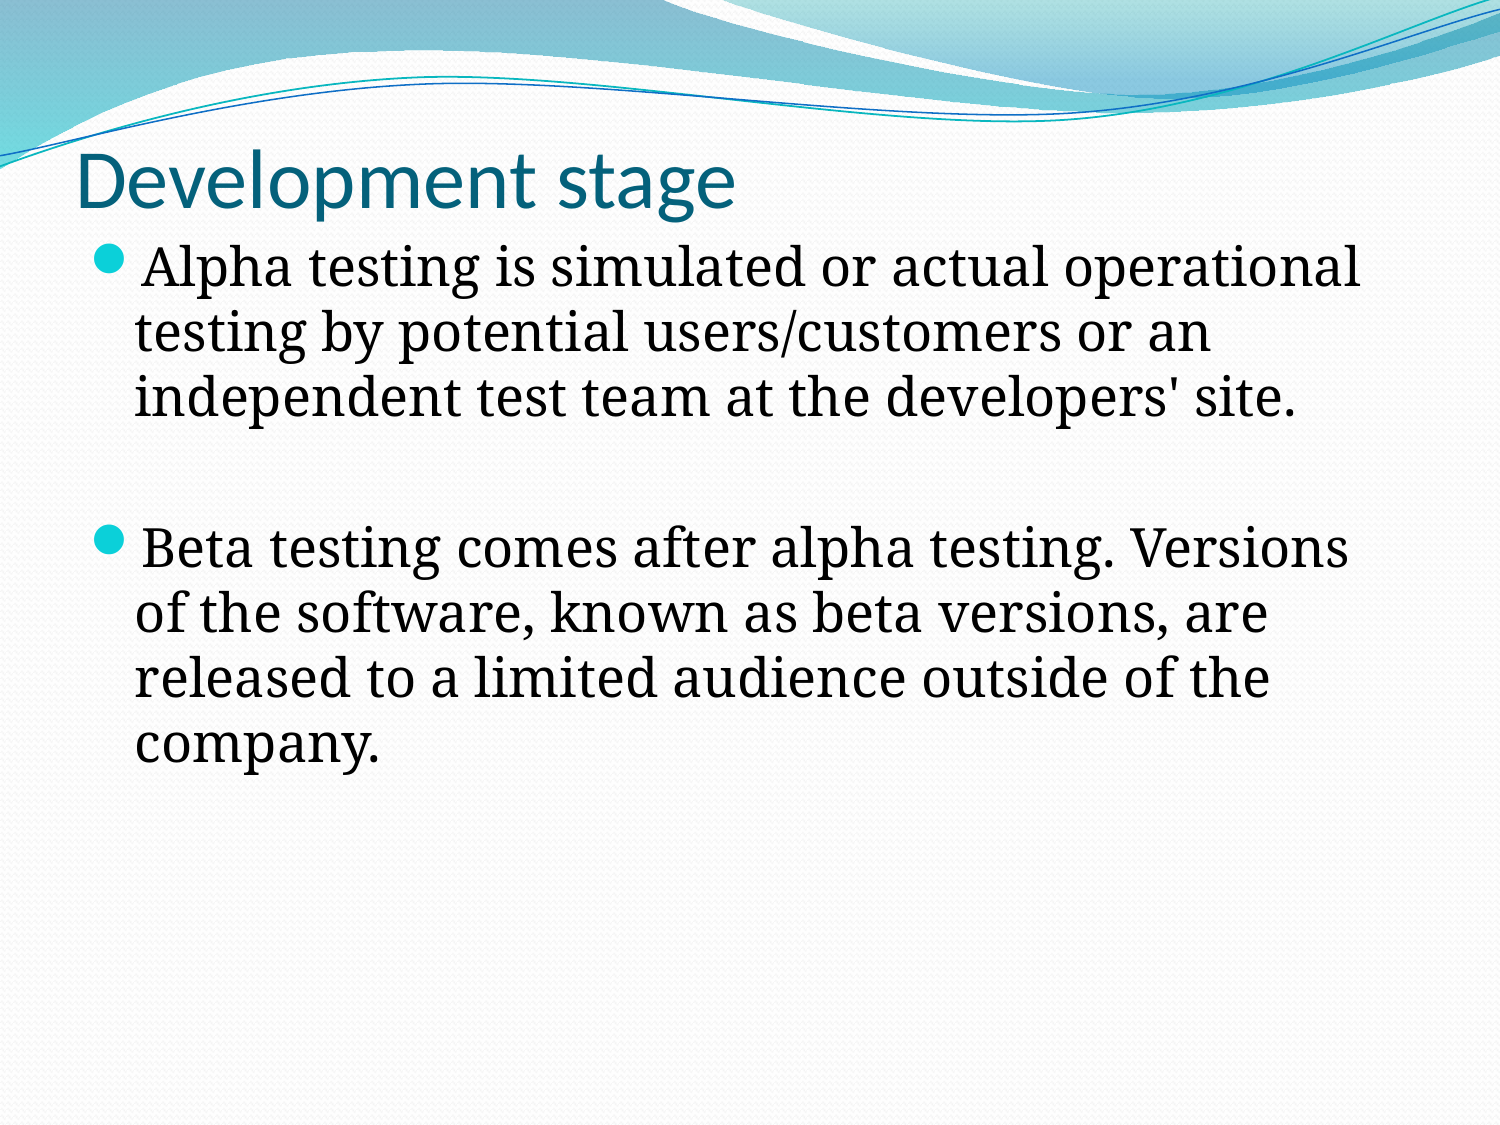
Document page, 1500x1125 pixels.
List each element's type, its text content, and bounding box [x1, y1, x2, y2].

title Development stage [75, 115, 1425, 224]
list Alpha testing is simulated or actual operational testing by potential users/customers or an independent test team at the developers' site. Beta testing comes after alpha testing. Versions of the software, known as beta versions, are released to a limited audience outside of the company. [75, 224, 1425, 813]
